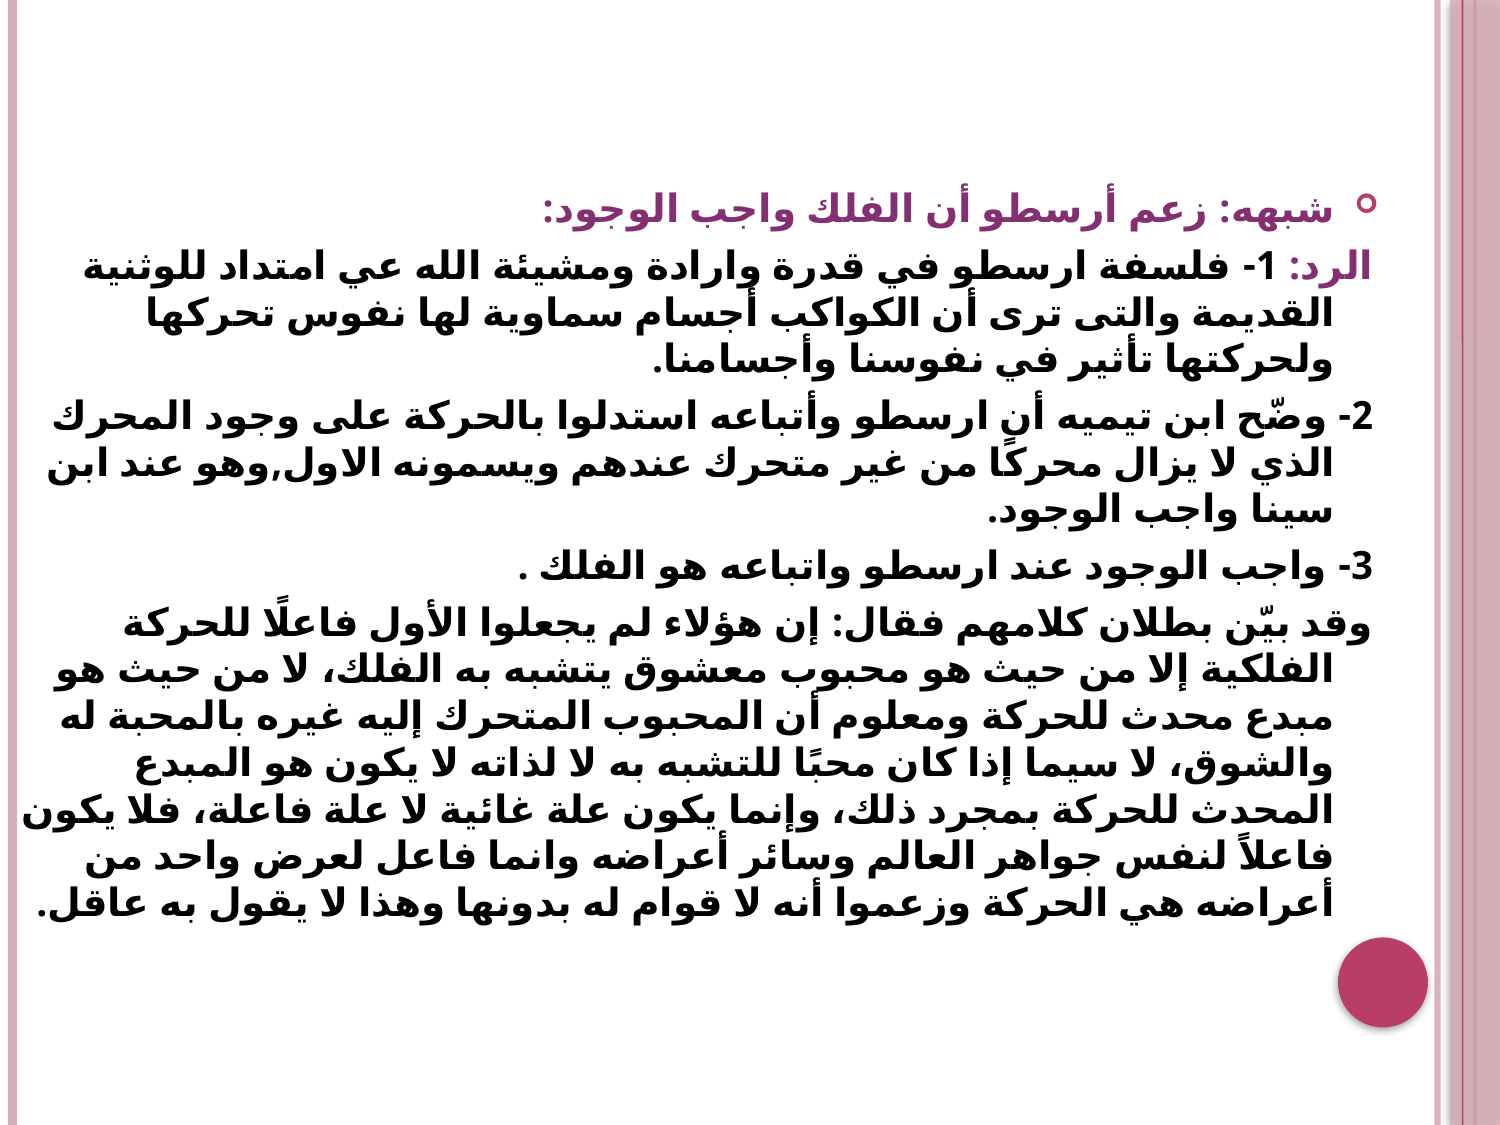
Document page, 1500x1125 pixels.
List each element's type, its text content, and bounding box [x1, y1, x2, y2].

list شبهه: زعم أرسطو أن الفلك واجب الوجود: الرد: 1- فلسفة ارسطو في قدرة وارادة ومشيئة الله عي امتداد للوثنية القديمة والتى ترى أن الكواكب أجسام سماوية لها نفوس تحركها ولحركتها تأثير في نفوسنا وأجسامنا. 2- وضّح ابن تيميه أن ارسطو وأتباعه استدلوا بالحركة على وجود المحرك الذي لا يزال محركًا من غير متحرك عندهم ويسمونه الاول,وهو عند ابن سينا واجب الوجود. 3- واجب الوجود عند ارسطو واتباعه هو الفلك . وقد بيّن بطلان كلامهم فقال: إن هؤلاء لم يجعلوا الأول فاعلًا للحركة الفلكية إلا من حيث هو محبوب معشوق يتشبه به الفلك، لا من حيث هو مبدع محدث للحركة ومعلوم أن المحبوب المتحرك إليه غيره بالمحبة له والشوق، لا سيما إذا كان محبًا للتشبه به لا لذاته لا يكون هو المبدع المحدث للحركة بمجرد ذلك، وإنما يكون علة غائية لا علة فاعلة، فلا يكون فاعلاً لنفس جواهر العالم وسائر أعراضه وانما فاعل لعرض واحد من أعراضه هي الحركة وزعموا أنه لا قوام له بدونها وهذا لا يقول به عاقل. [5, 176, 1388, 976]
